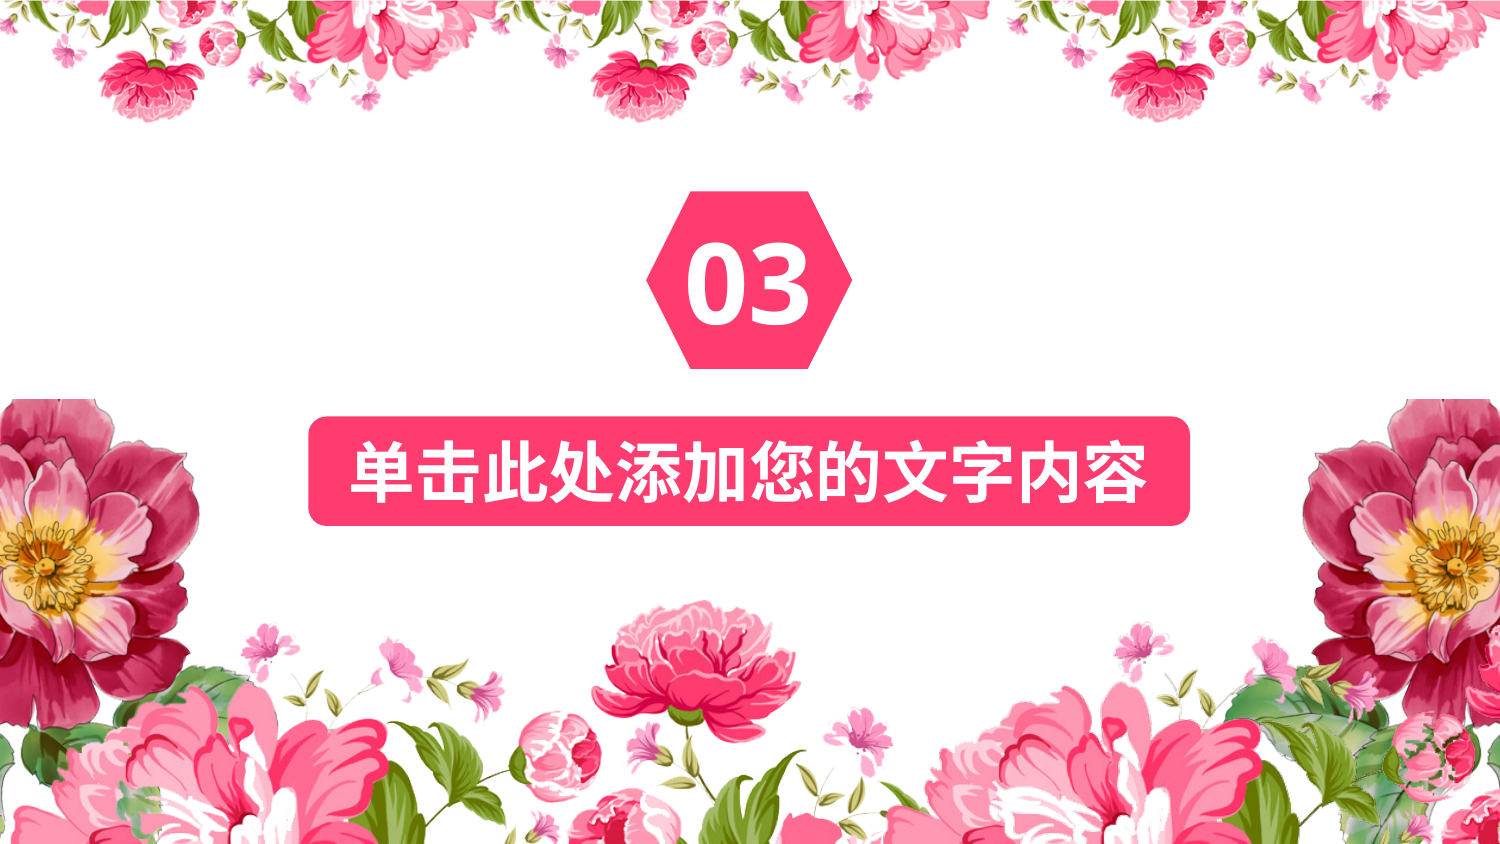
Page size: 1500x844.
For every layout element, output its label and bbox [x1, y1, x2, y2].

text_box [646, 191, 853, 369]
text_box [0, 0, 1500, 844]
